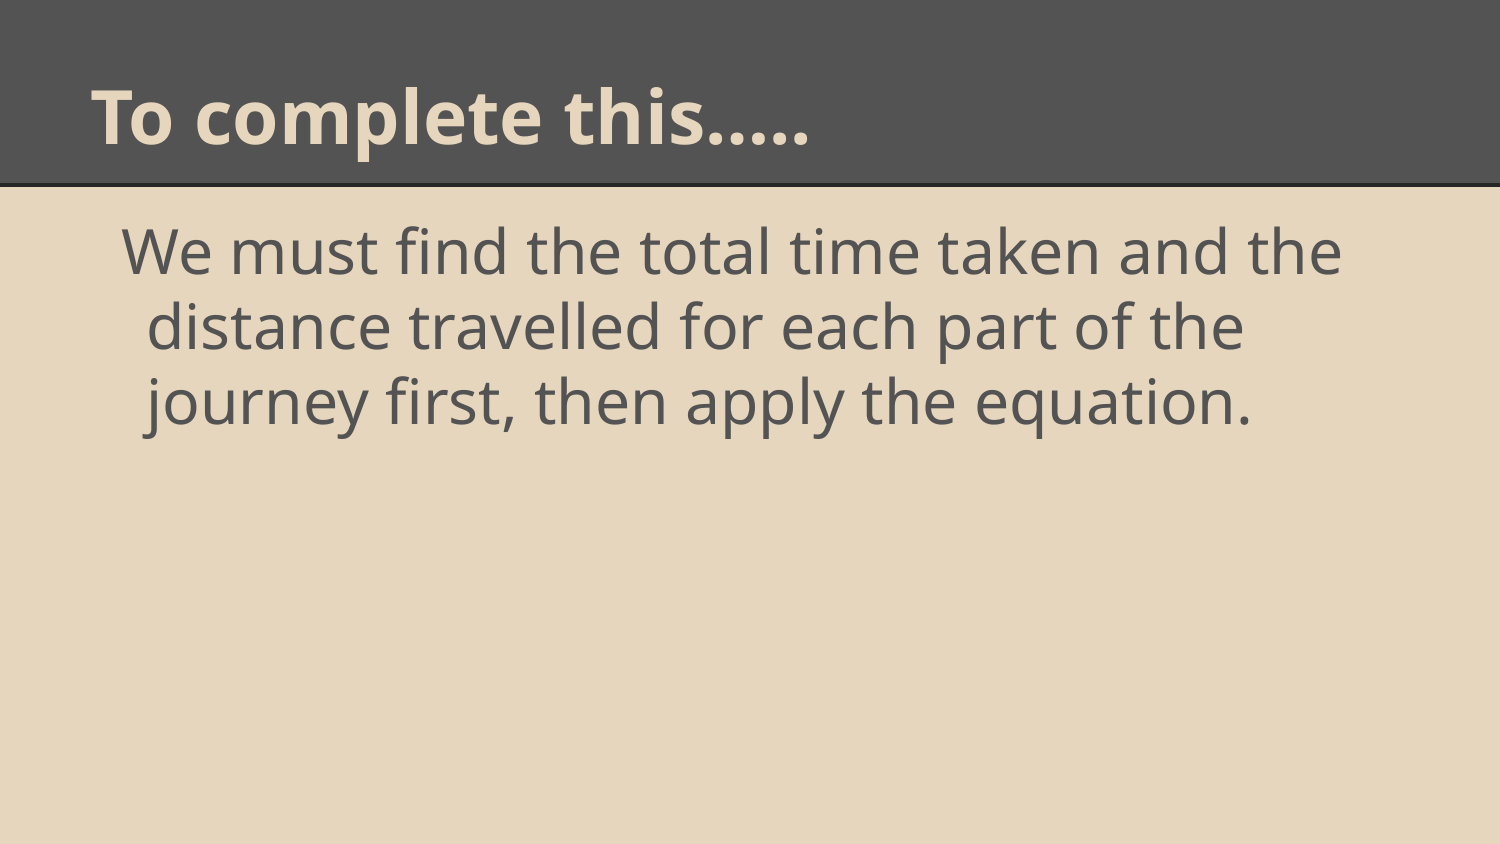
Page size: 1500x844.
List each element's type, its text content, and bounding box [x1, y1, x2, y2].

title To complete this….. [75, 33, 1425, 175]
list We must find the total time taken and the distance travelled for each part of the journey first, then apply the equation. [75, 196, 1425, 421]
